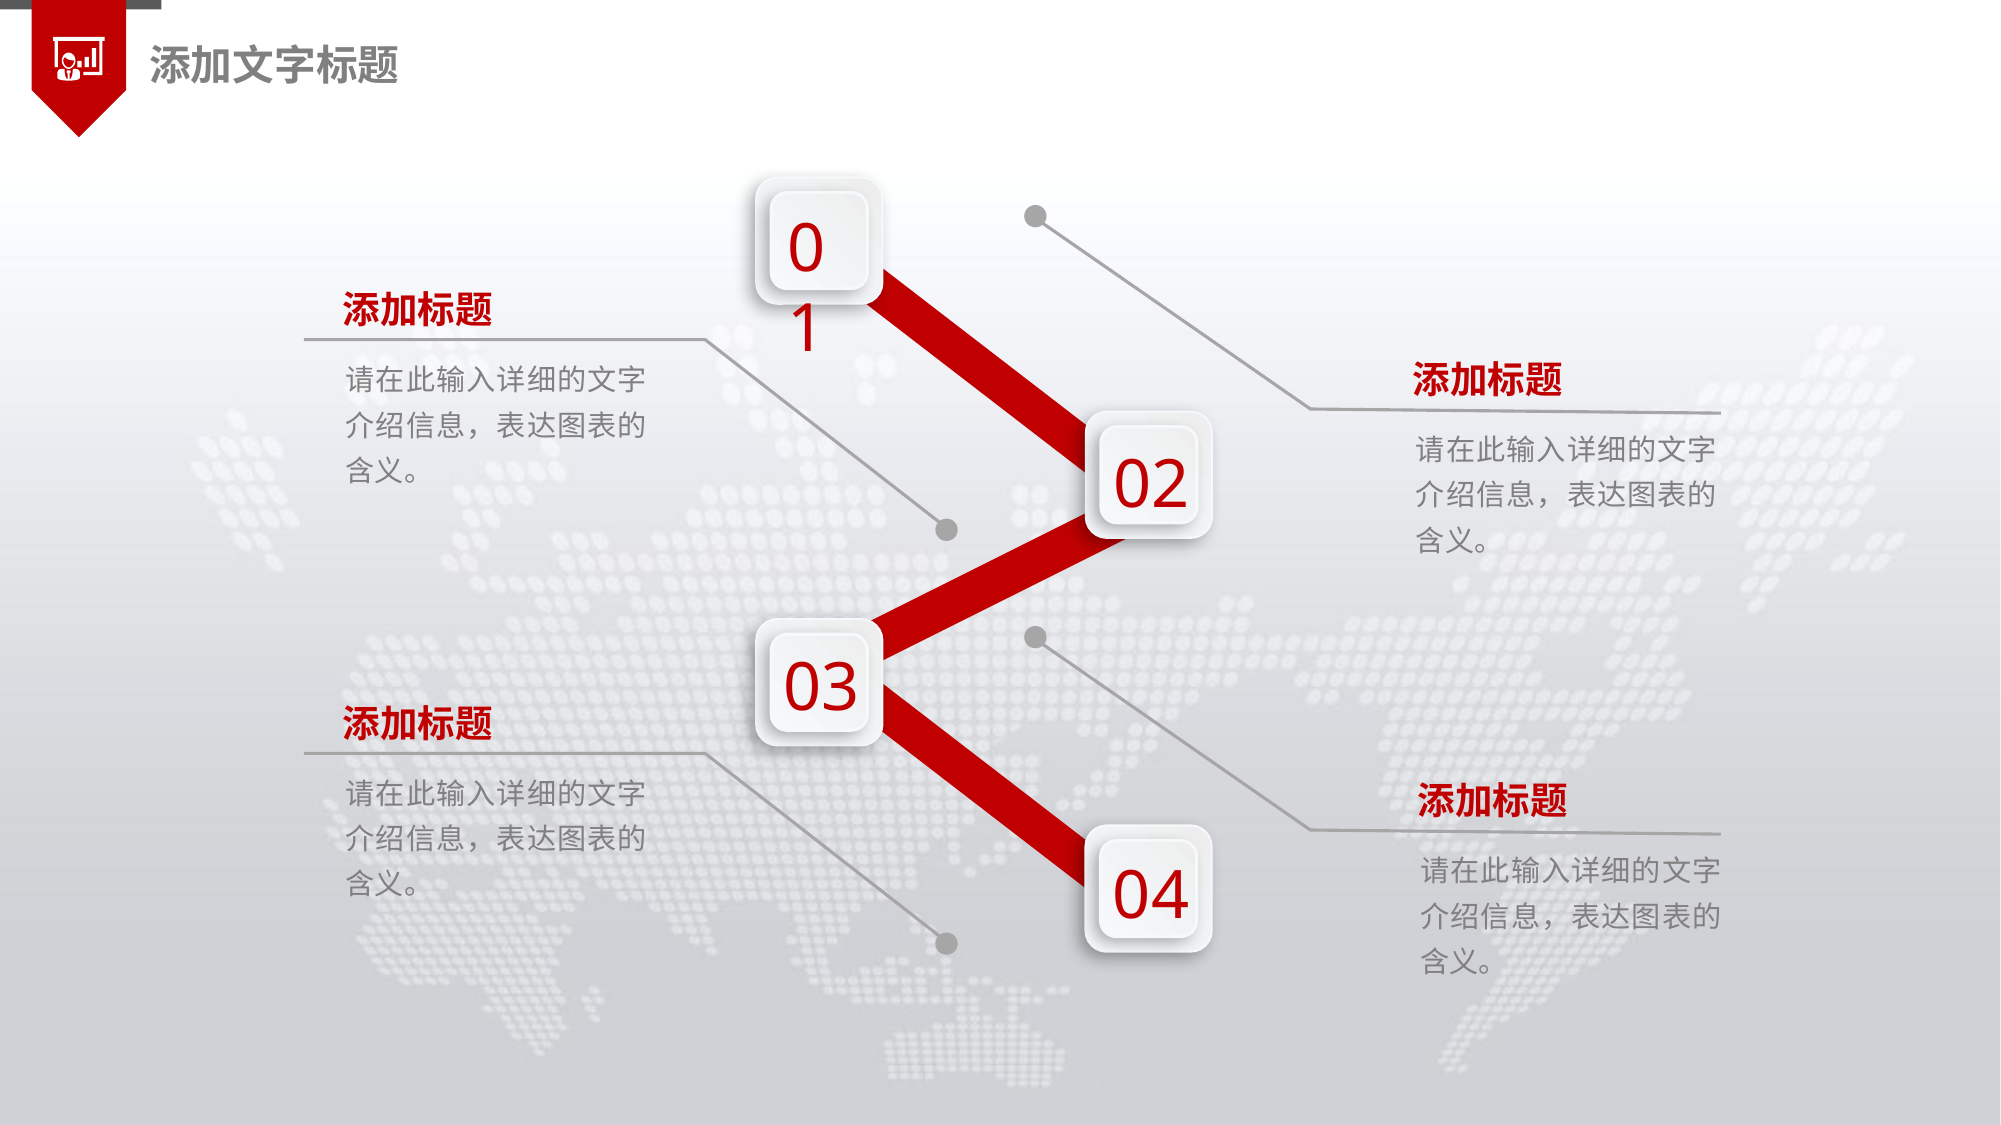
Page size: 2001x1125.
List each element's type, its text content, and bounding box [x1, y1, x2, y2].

text_box 添加标题 [327, 278, 508, 337]
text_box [755, 177, 883, 304]
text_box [1085, 843, 1212, 952]
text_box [1023, 625, 1722, 835]
text_box [0, 0, 29, 12]
text_box [129, 0, 164, 12]
text_box 请在此输入详细的文字介绍信息，表达图表的含义。 [1401, 413, 1732, 565]
text_box [875, 270, 1073, 463]
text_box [303, 753, 958, 955]
text_box 添加标题 [327, 692, 508, 751]
text_box [888, 685, 1070, 878]
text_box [31, 0, 127, 138]
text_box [1085, 422, 1213, 539]
picture [0, 0, 2001, 1125]
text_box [755, 618, 883, 746]
text_box [875, 519, 1101, 660]
text_box 请在此输入详细的文字介绍信息，表达图表的含义。 [1405, 834, 1737, 986]
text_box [1023, 204, 1722, 414]
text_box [303, 339, 958, 542]
text_box 添加文字标题 [137, 33, 457, 95]
